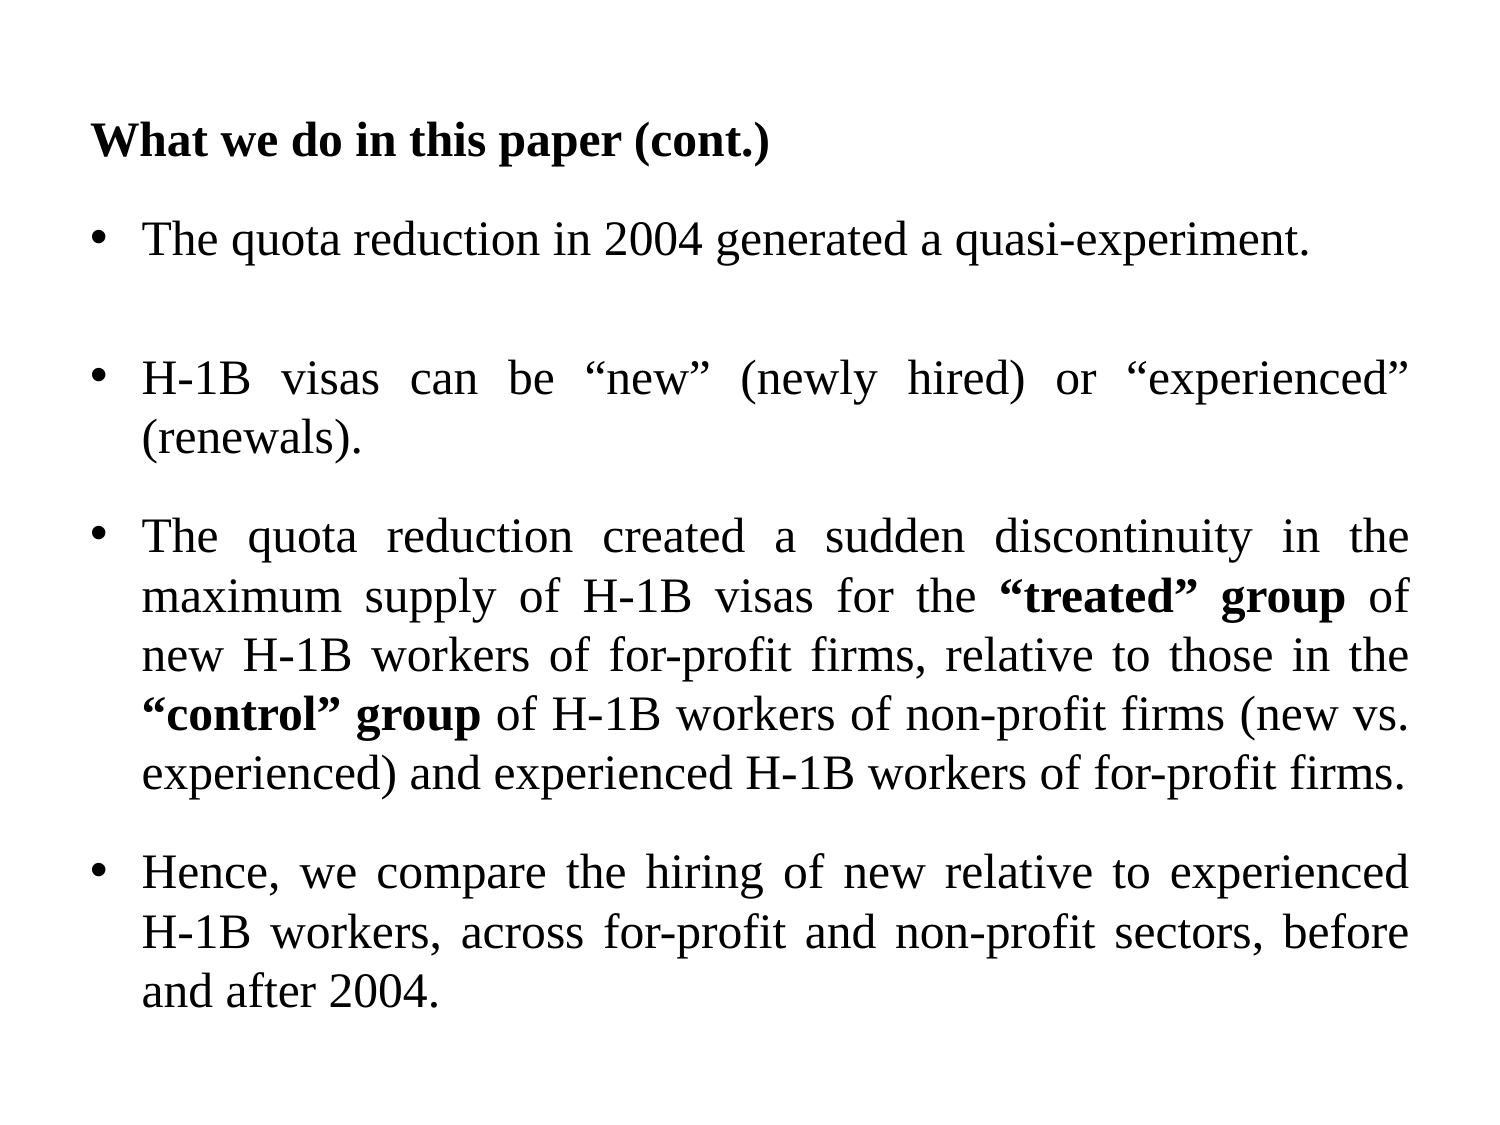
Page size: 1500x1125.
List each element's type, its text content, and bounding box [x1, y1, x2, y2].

list What we do in this paper (cont.) The quota reduction in 2004 generated a quasi-experiment. H-1B visas can be “new” (newly hired) or “experienced” (renewals). The quota reduction created a sudden discontinuity in the maximum supply of H-1B visas for the “treated” group of new H-1B workers of for-profit firms, relative to those in the “control” group of H-1B workers of non-profit firms (new vs. experienced) and experienced H-1B workers of for-profit firms. Hence, we compare the hiring of new relative to experienced H-1B workers, across for-profit and non-profit sectors, before and after 2004. [75, 99, 1425, 1050]
